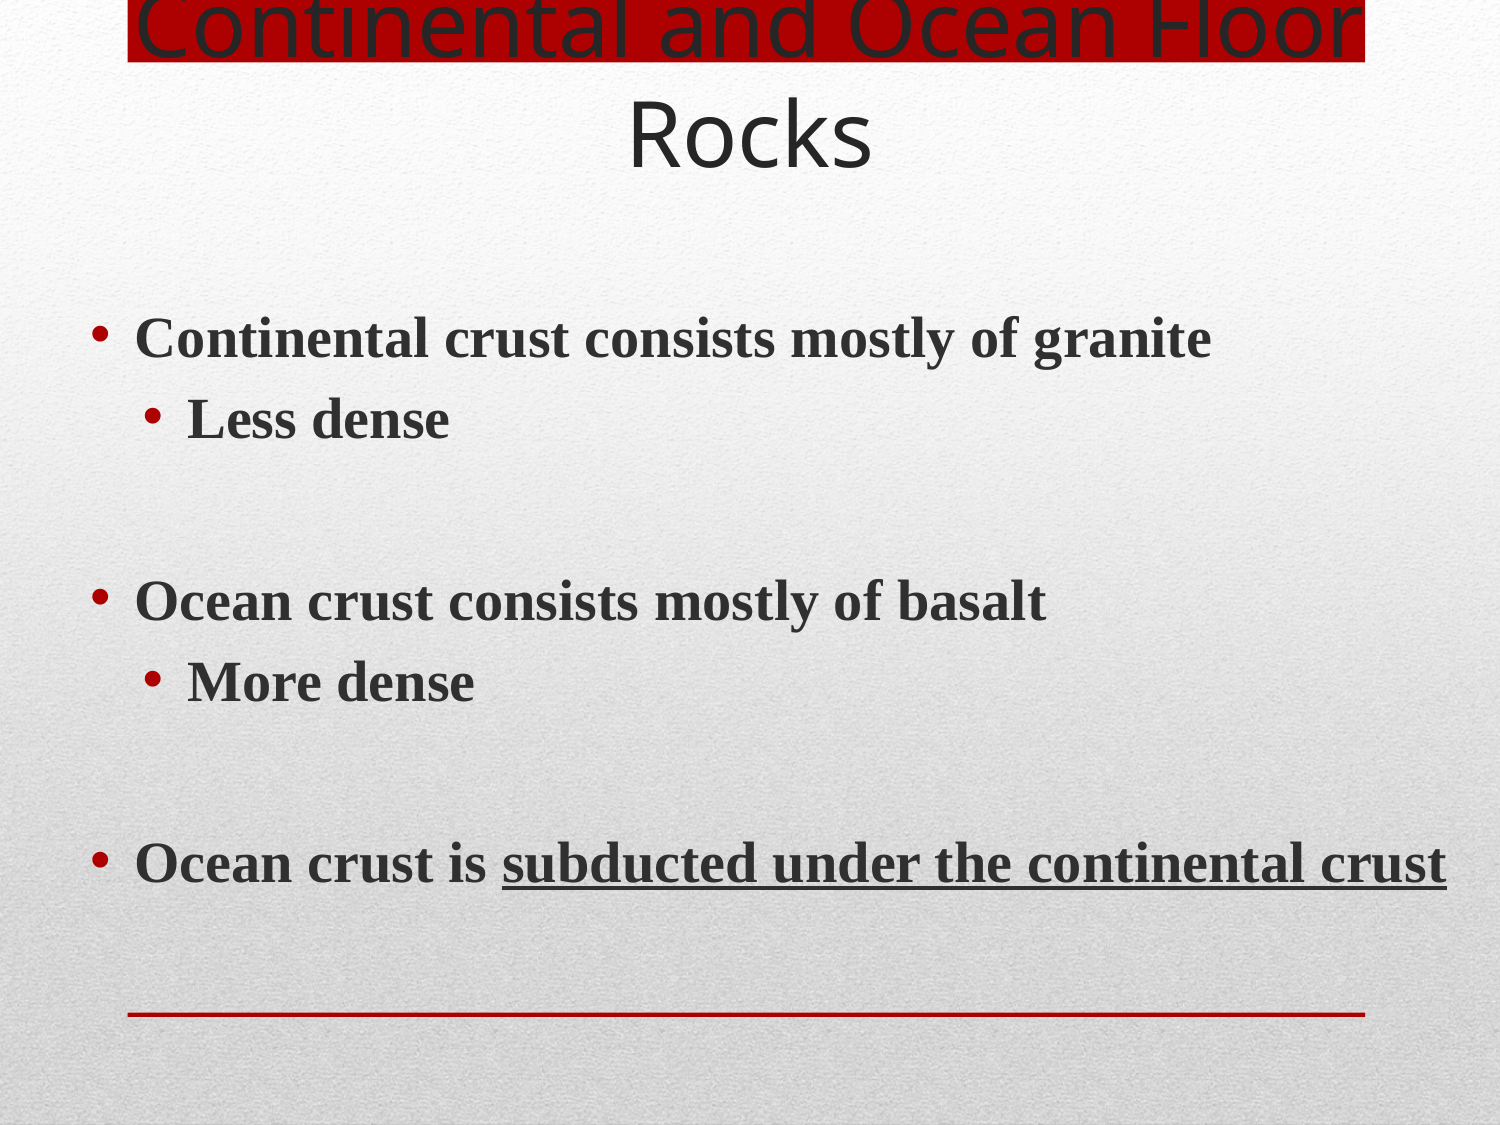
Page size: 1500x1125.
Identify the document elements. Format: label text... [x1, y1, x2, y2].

list Continental crust consists mostly of granite Less dense Ocean crust consists mostly of basalt More dense Ocean crust is subducted under the continental crust [75, 224, 1463, 969]
title Continental and Ocean Floor Rocks [37, 6, 1463, 194]
